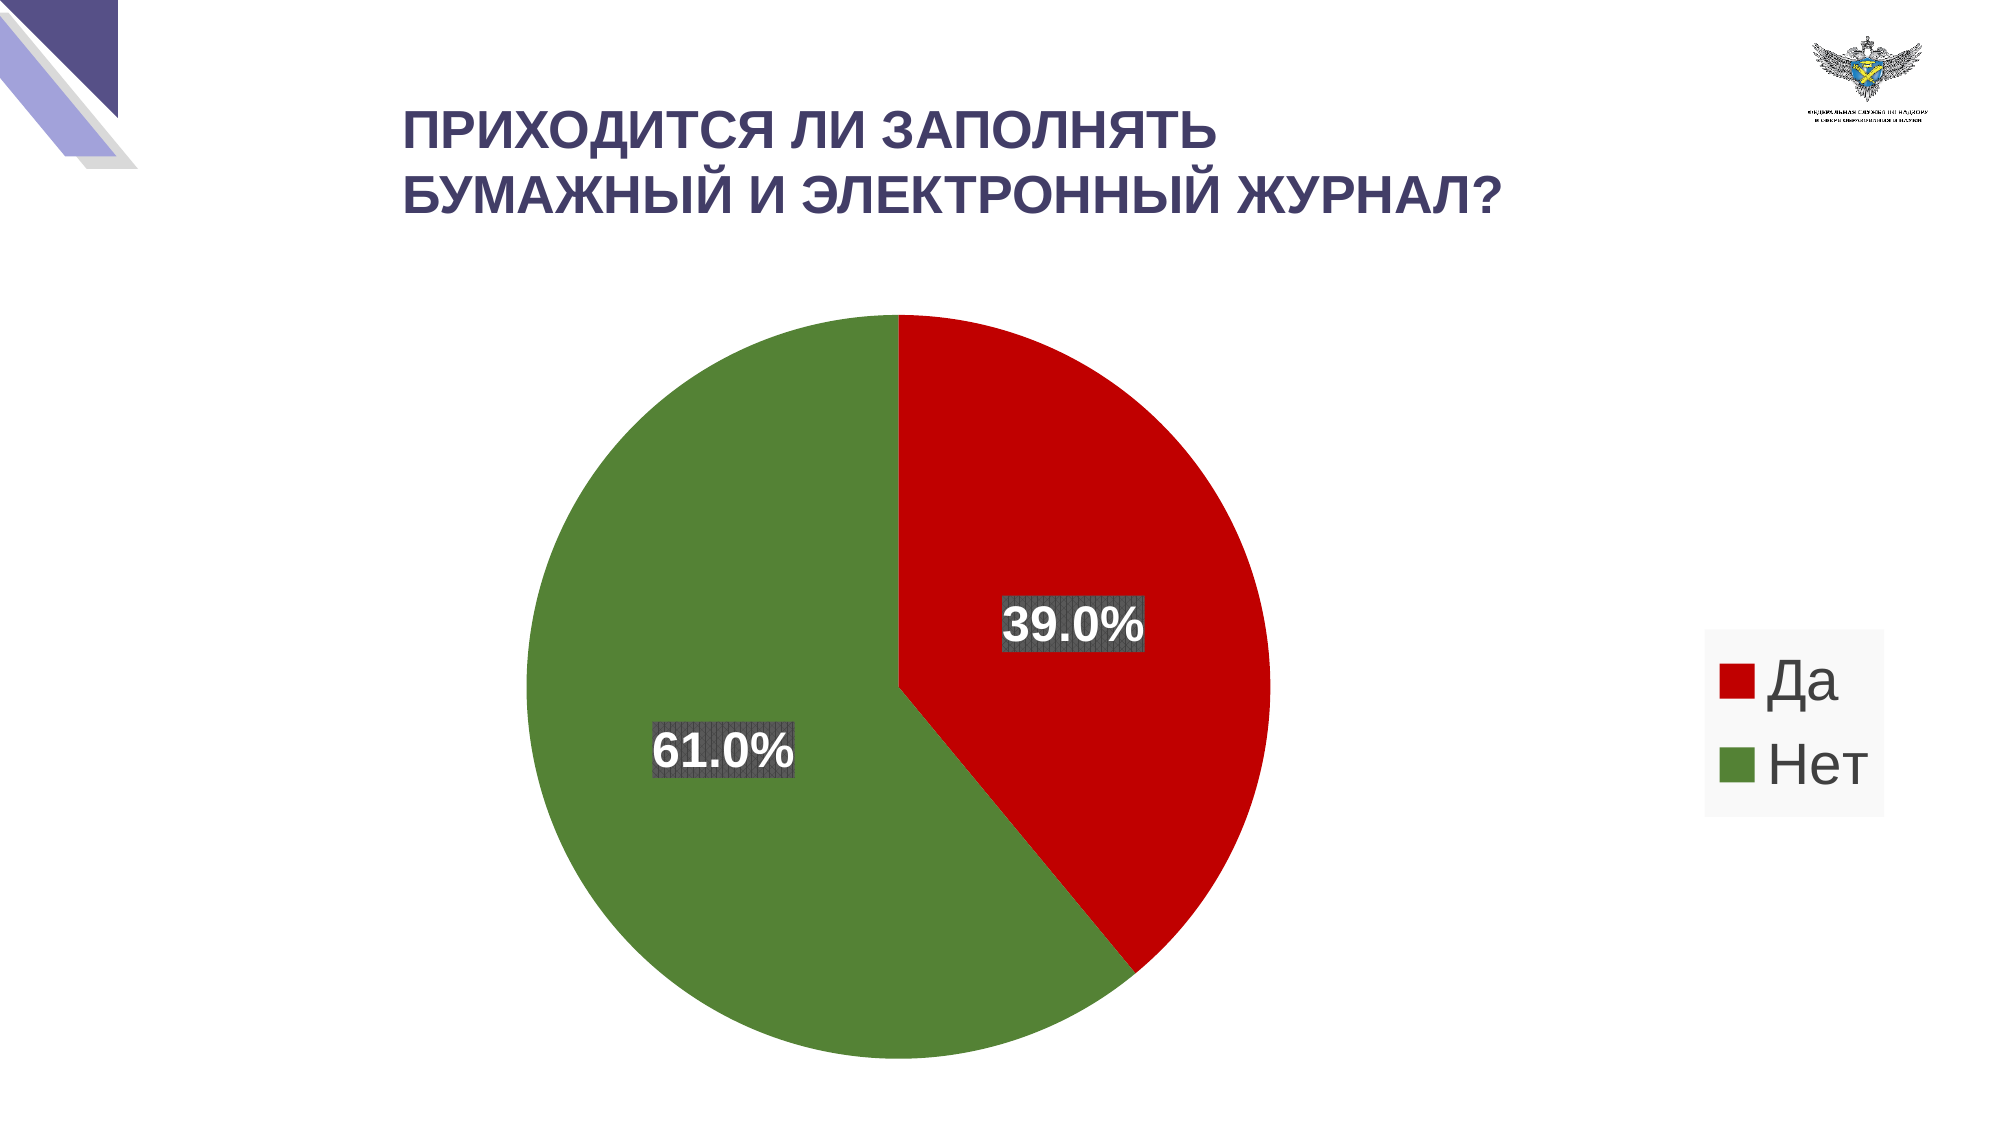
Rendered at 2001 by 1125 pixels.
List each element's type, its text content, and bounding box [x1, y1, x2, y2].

picture [1808, 35, 1928, 122]
text_box ПРИХОДИТСЯ ЛИ ЗАПОЛНЯТЬ БУМАЖНЫЙ И ЭЛЕКТРОННЫЙ ЖУРНАЛ? [387, 88, 1563, 232]
chart [99, 299, 1898, 1075]
